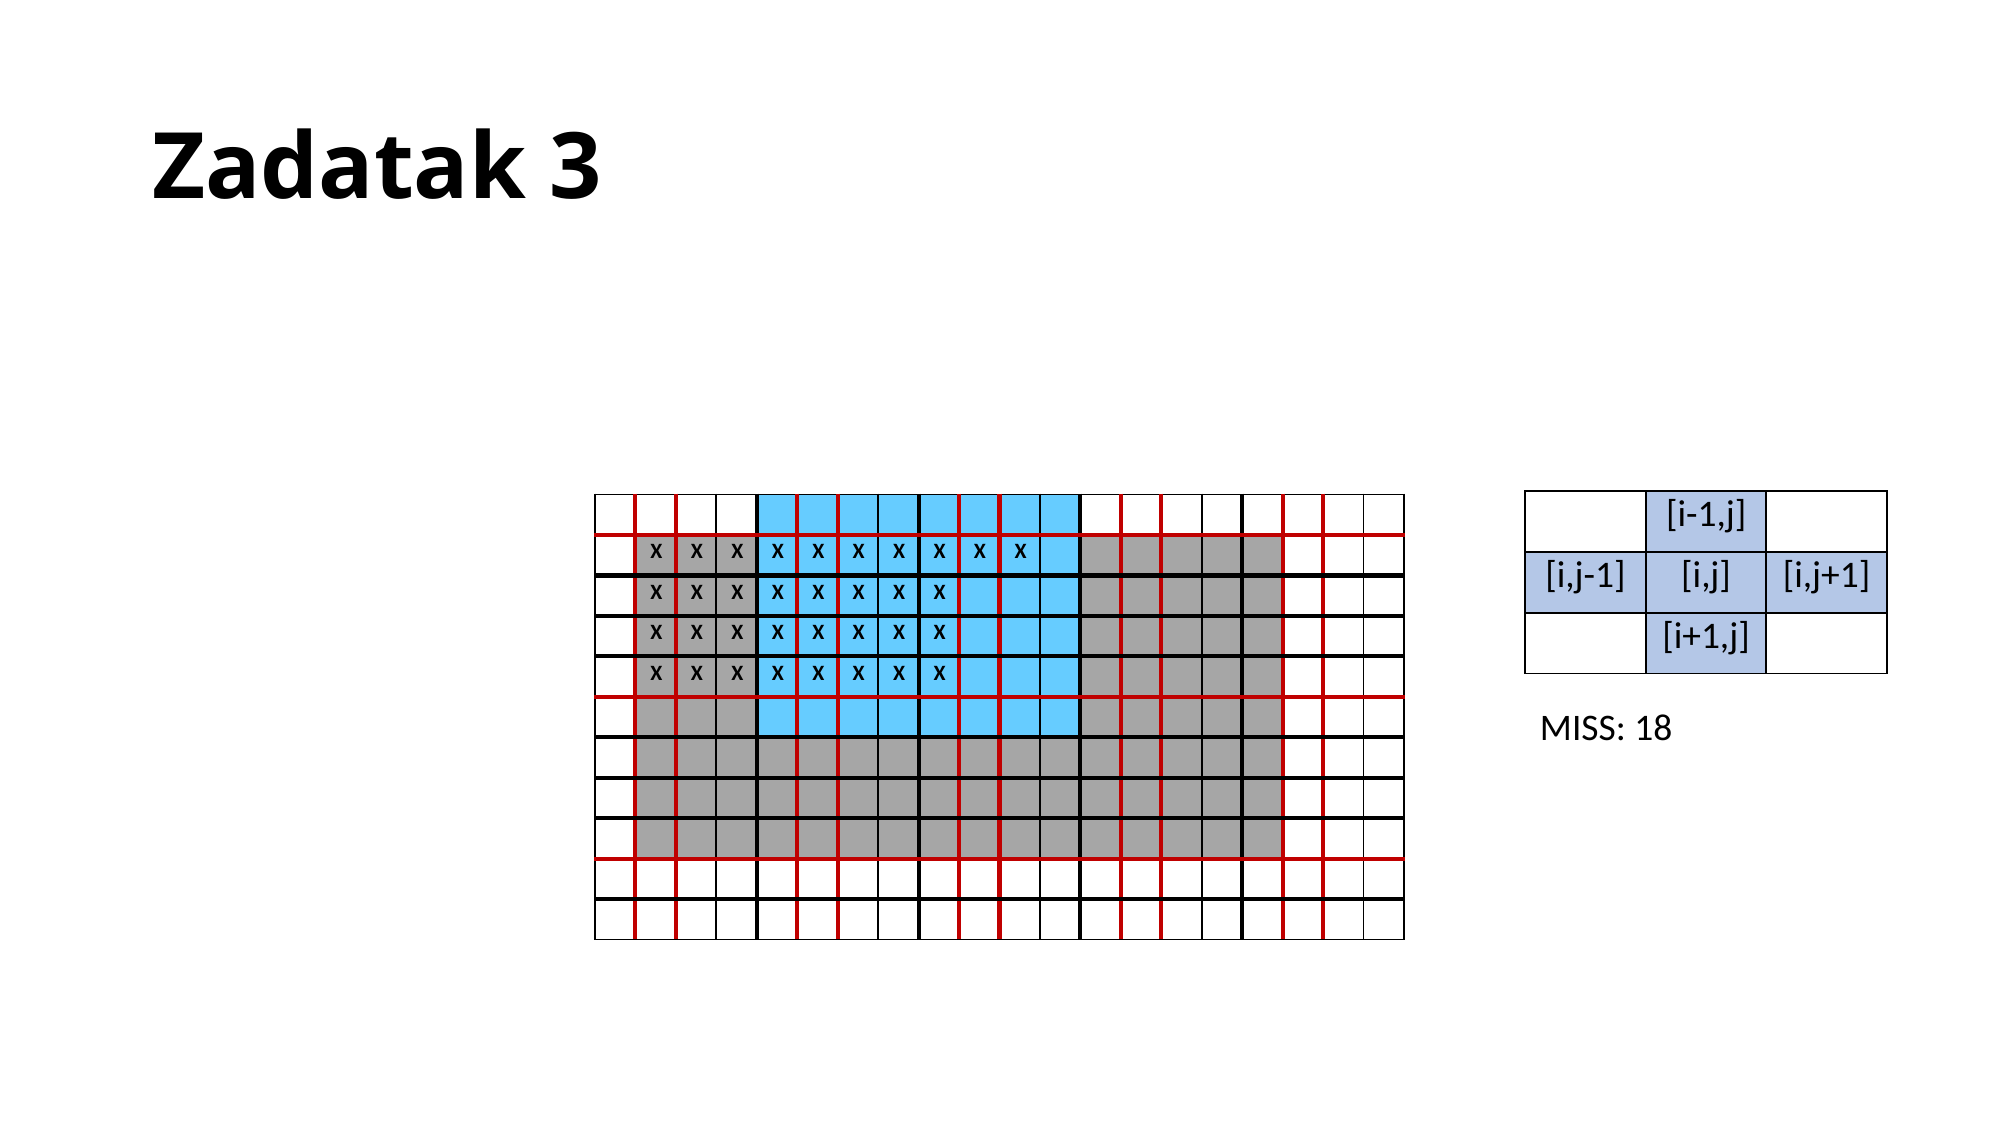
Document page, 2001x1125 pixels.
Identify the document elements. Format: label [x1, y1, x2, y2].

table_cell [1163, 618, 1201, 654]
table_cell [799, 820, 836, 857]
text_box [1525, 695, 1887, 755]
table_cell [717, 537, 755, 573]
table_cell [1285, 537, 1321, 573]
table_cell [879, 861, 917, 897]
table_header [1002, 495, 1039, 533]
table_cell [921, 658, 957, 695]
table_cell [1244, 658, 1281, 695]
table_header [879, 495, 917, 533]
table_cell [678, 861, 715, 897]
table_cell [637, 618, 674, 654]
table_cell [1325, 861, 1363, 897]
table_header [1364, 495, 1403, 533]
table_header [637, 495, 674, 533]
table_cell [1203, 780, 1240, 816]
table_cell [1123, 618, 1159, 654]
table_header [596, 495, 633, 533]
table_cell [717, 780, 755, 816]
table_header [1526, 492, 1645, 551]
table_cell [1244, 578, 1281, 614]
table_cell [1285, 618, 1321, 654]
table_cell [799, 699, 836, 735]
table_header [1244, 495, 1281, 533]
table_cell [1364, 820, 1403, 857]
table_cell [1123, 658, 1159, 695]
table_cell [596, 780, 633, 816]
table_cell [1163, 820, 1201, 857]
table_cell [678, 820, 715, 857]
table_cell [1244, 537, 1281, 573]
table_cell [879, 618, 917, 654]
table_cell [1364, 658, 1403, 695]
table_cell [1041, 861, 1078, 897]
table_cell [921, 739, 957, 776]
table_cell [759, 820, 795, 857]
table_cell [1325, 618, 1363, 654]
table_cell [1364, 861, 1403, 897]
table_cell [637, 658, 674, 695]
table_cell [1041, 739, 1078, 776]
table_cell [961, 699, 997, 735]
table_cell [1002, 820, 1039, 857]
table_cell [596, 658, 633, 695]
table_cell [1244, 739, 1281, 776]
table_cell [1203, 658, 1240, 695]
table_cell [1041, 658, 1078, 695]
table_cell [1285, 578, 1321, 614]
table_header [1647, 492, 1765, 551]
table_cell [1244, 901, 1281, 939]
table_cell [1285, 861, 1321, 897]
table_header [1082, 495, 1119, 533]
table_cell [1364, 699, 1403, 735]
table_cell [678, 578, 715, 614]
table_header [759, 495, 795, 533]
table_cell [759, 658, 795, 695]
table_cell [1123, 699, 1159, 735]
table_cell [596, 901, 633, 939]
table_cell [759, 578, 795, 614]
table_cell [637, 820, 674, 857]
table_cell [840, 901, 877, 939]
table_cell [1163, 578, 1201, 614]
table_cell [637, 901, 674, 939]
table_cell [1041, 820, 1078, 857]
table_cell [678, 618, 715, 654]
table_cell [1123, 901, 1159, 939]
table_cell [1325, 537, 1363, 573]
table_cell [1203, 537, 1240, 573]
table_cell [1325, 901, 1363, 939]
table_cell [961, 618, 997, 654]
table_cell [921, 820, 957, 857]
table_cell [961, 901, 997, 939]
table_cell [1002, 618, 1039, 654]
table_cell [961, 820, 997, 857]
table_cell [799, 861, 836, 897]
table_cell [637, 578, 674, 614]
table_cell [879, 780, 917, 816]
table_cell [840, 578, 877, 614]
table_cell [879, 901, 917, 939]
table_cell [840, 618, 877, 654]
table_cell [1325, 780, 1363, 816]
table_cell [1244, 618, 1281, 654]
table_cell [1082, 861, 1119, 897]
table_cell [717, 578, 755, 614]
table_cell [1002, 780, 1039, 816]
table_cell [799, 901, 836, 939]
table_cell [840, 820, 877, 857]
table_cell [840, 658, 877, 695]
table_cell [840, 739, 877, 776]
table_cell [1364, 618, 1403, 654]
table_header [961, 495, 997, 533]
table_cell [1082, 578, 1119, 614]
table_cell [799, 739, 836, 776]
table_cell [596, 578, 633, 614]
table_cell [1203, 820, 1240, 857]
table_cell [1123, 739, 1159, 776]
table_cell [759, 618, 795, 654]
table_cell [1364, 901, 1403, 939]
table_cell [1123, 861, 1159, 897]
table_cell [921, 699, 957, 735]
table_cell [799, 780, 836, 816]
table_cell [596, 739, 633, 776]
table_cell [1244, 699, 1281, 735]
table_cell [1123, 780, 1159, 816]
table_cell [759, 739, 795, 776]
table_cell [1002, 699, 1039, 735]
table_cell [1082, 699, 1119, 735]
table_cell [1203, 578, 1240, 614]
table_cell [921, 618, 957, 654]
table_cell [717, 699, 755, 735]
table_cell [879, 658, 917, 695]
table_cell [1041, 699, 1078, 735]
table_header [1203, 495, 1240, 533]
table_cell [1364, 739, 1403, 776]
table_cell [921, 537, 957, 573]
table_cell [717, 739, 755, 776]
table_cell [1325, 658, 1363, 695]
table_cell [961, 861, 997, 897]
table_cell [1285, 739, 1321, 776]
table_cell [961, 578, 997, 614]
table_cell [961, 739, 997, 776]
table_cell [799, 658, 836, 695]
table_header [1041, 495, 1078, 533]
table_cell [717, 901, 755, 939]
table_cell [1041, 537, 1078, 573]
table_cell [961, 658, 997, 695]
table_cell [1163, 739, 1201, 776]
table_cell [759, 901, 795, 939]
table_cell [678, 537, 715, 573]
table_cell [879, 739, 917, 776]
table_cell [1203, 901, 1240, 939]
table_cell [678, 739, 715, 776]
table_cell [1123, 820, 1159, 857]
table_cell [1244, 820, 1281, 857]
table_cell [1203, 739, 1240, 776]
table_cell [1163, 537, 1201, 573]
table_cell [637, 780, 674, 816]
table_cell [717, 820, 755, 857]
table_cell [1041, 618, 1078, 654]
table_cell [840, 780, 877, 816]
table_cell [1082, 537, 1119, 573]
table_header [921, 495, 957, 533]
table_cell [921, 861, 957, 897]
table_cell [879, 820, 917, 857]
table_cell [1325, 739, 1363, 776]
table_cell [1244, 780, 1281, 816]
table_cell [1285, 699, 1321, 735]
table_cell [637, 861, 674, 897]
table_cell [678, 780, 715, 816]
table_cell [840, 699, 877, 735]
table_cell [1002, 537, 1039, 573]
table_cell [596, 820, 633, 857]
table_cell [1002, 861, 1039, 897]
table_cell [596, 861, 633, 897]
table_cell [1647, 614, 1765, 673]
table_cell [759, 861, 795, 897]
table_cell [879, 537, 917, 573]
table_header [717, 495, 755, 533]
table_cell [1244, 861, 1281, 897]
table_cell [1767, 553, 1886, 612]
table_cell [1325, 578, 1363, 614]
table_cell [1163, 658, 1201, 695]
table_cell [1002, 901, 1039, 939]
table_cell [1041, 901, 1078, 939]
table_cell [799, 537, 836, 573]
table_cell [637, 699, 674, 735]
table_cell [1285, 901, 1321, 939]
table_cell [840, 861, 877, 897]
table_cell [678, 699, 715, 735]
table_cell [1082, 618, 1119, 654]
table_cell [759, 537, 795, 573]
table_cell [840, 537, 877, 573]
table_cell [961, 537, 997, 573]
table_cell [1364, 780, 1403, 816]
table_cell [637, 537, 674, 573]
table_header [799, 495, 836, 533]
table_header [1163, 495, 1201, 533]
table_cell [1526, 614, 1645, 673]
table_cell [759, 780, 795, 816]
table_cell [1082, 820, 1119, 857]
table_cell [1364, 578, 1403, 614]
table_header [1285, 495, 1321, 533]
table_cell [596, 618, 633, 654]
title [137, 59, 1863, 278]
table_cell [921, 578, 957, 614]
table_header [678, 495, 715, 533]
table_cell [1002, 658, 1039, 695]
table_cell [1082, 739, 1119, 776]
table_cell [1002, 578, 1039, 614]
table_cell [1767, 614, 1886, 673]
table_cell [879, 699, 917, 735]
table_cell [1041, 780, 1078, 816]
table_header [1123, 495, 1159, 533]
table_cell [961, 780, 997, 816]
table_cell [1163, 780, 1201, 816]
table_cell [879, 578, 917, 614]
table_cell [1082, 658, 1119, 695]
table_cell [1123, 578, 1159, 614]
table_cell [1203, 861, 1240, 897]
table_cell [799, 618, 836, 654]
table_cell [1364, 537, 1403, 573]
table_cell [1325, 820, 1363, 857]
table_cell [1285, 820, 1321, 857]
table_cell [1123, 537, 1159, 573]
table_cell [1203, 699, 1240, 735]
table_cell [1082, 780, 1119, 816]
table_cell [1002, 739, 1039, 776]
table_cell [637, 739, 674, 776]
table_cell [1285, 780, 1321, 816]
table_cell [678, 901, 715, 939]
table_header [1325, 495, 1363, 533]
table_cell [1082, 901, 1119, 939]
table_cell [596, 537, 633, 573]
table_cell [596, 699, 633, 735]
table_cell [678, 658, 715, 695]
table_cell [921, 780, 957, 816]
table_cell [717, 658, 755, 695]
table_cell [1647, 553, 1765, 612]
table_cell [1163, 699, 1201, 735]
table_header [1767, 492, 1886, 551]
table_cell [717, 618, 755, 654]
table_cell [717, 861, 755, 897]
table_cell [1526, 553, 1645, 612]
table_cell [1325, 699, 1363, 735]
table_cell [1163, 861, 1201, 897]
table_cell [1285, 658, 1321, 695]
table_cell [799, 578, 836, 614]
table_cell [921, 901, 957, 939]
table_cell [1203, 618, 1240, 654]
table_header [840, 495, 877, 533]
table_cell [1163, 901, 1201, 939]
table_cell [759, 699, 795, 735]
table_cell [1041, 578, 1078, 614]
